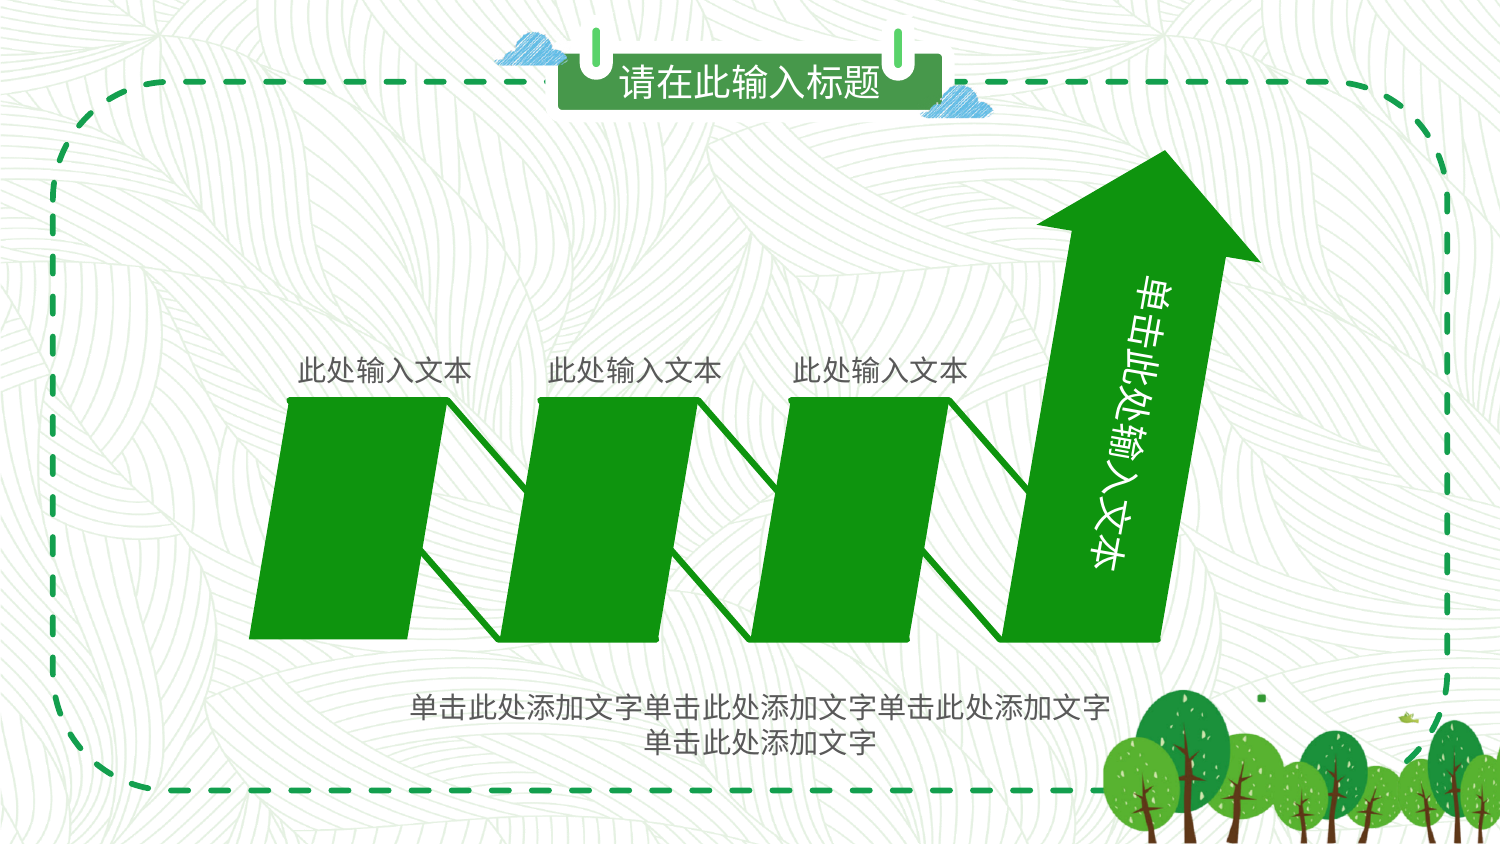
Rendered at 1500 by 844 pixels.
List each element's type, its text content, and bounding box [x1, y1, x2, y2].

text_box 此处输入文本 [532, 344, 739, 395]
text_box [248, 398, 448, 640]
text_box [422, 400, 525, 640]
picture [2, 1, 1500, 844]
text_box 此处输入文本 [282, 344, 488, 395]
text_box 单击此处添加文字单击此处添加文字单击此处添加文字 单击此处添加文字 [327, 682, 1194, 767]
text_box [673, 401, 775, 640]
text_box [499, 398, 699, 640]
text_box 此处输入文本 [778, 344, 984, 395]
text_box [750, 398, 950, 640]
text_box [1001, 150, 1262, 640]
text_box [924, 401, 1001, 640]
